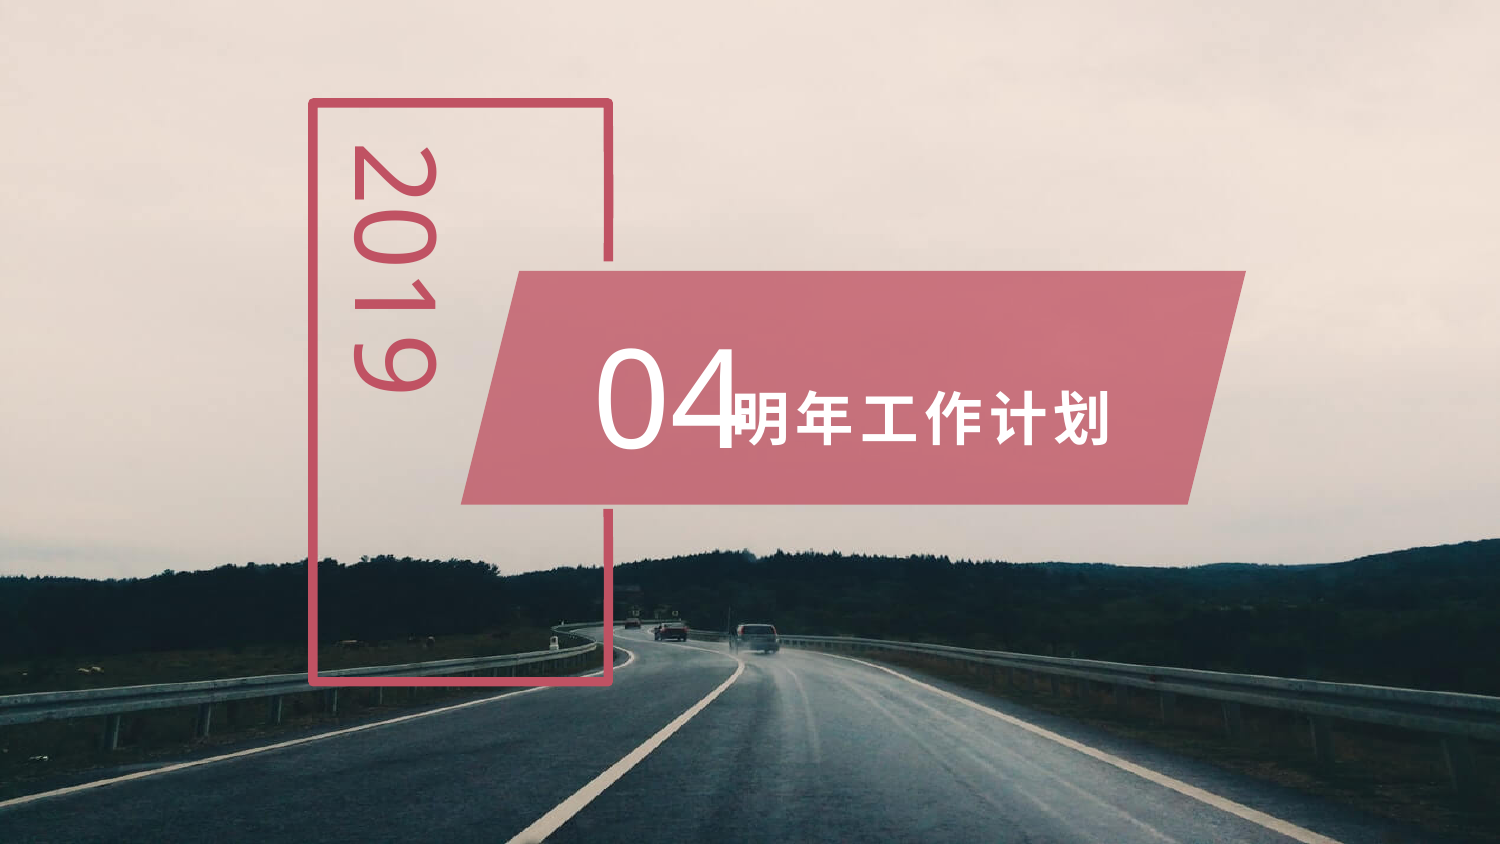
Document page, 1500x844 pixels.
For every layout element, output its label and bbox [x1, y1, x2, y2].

text_box [312, 102, 609, 682]
picture [0, 0, 1500, 844]
text_box [460, 270, 1247, 505]
